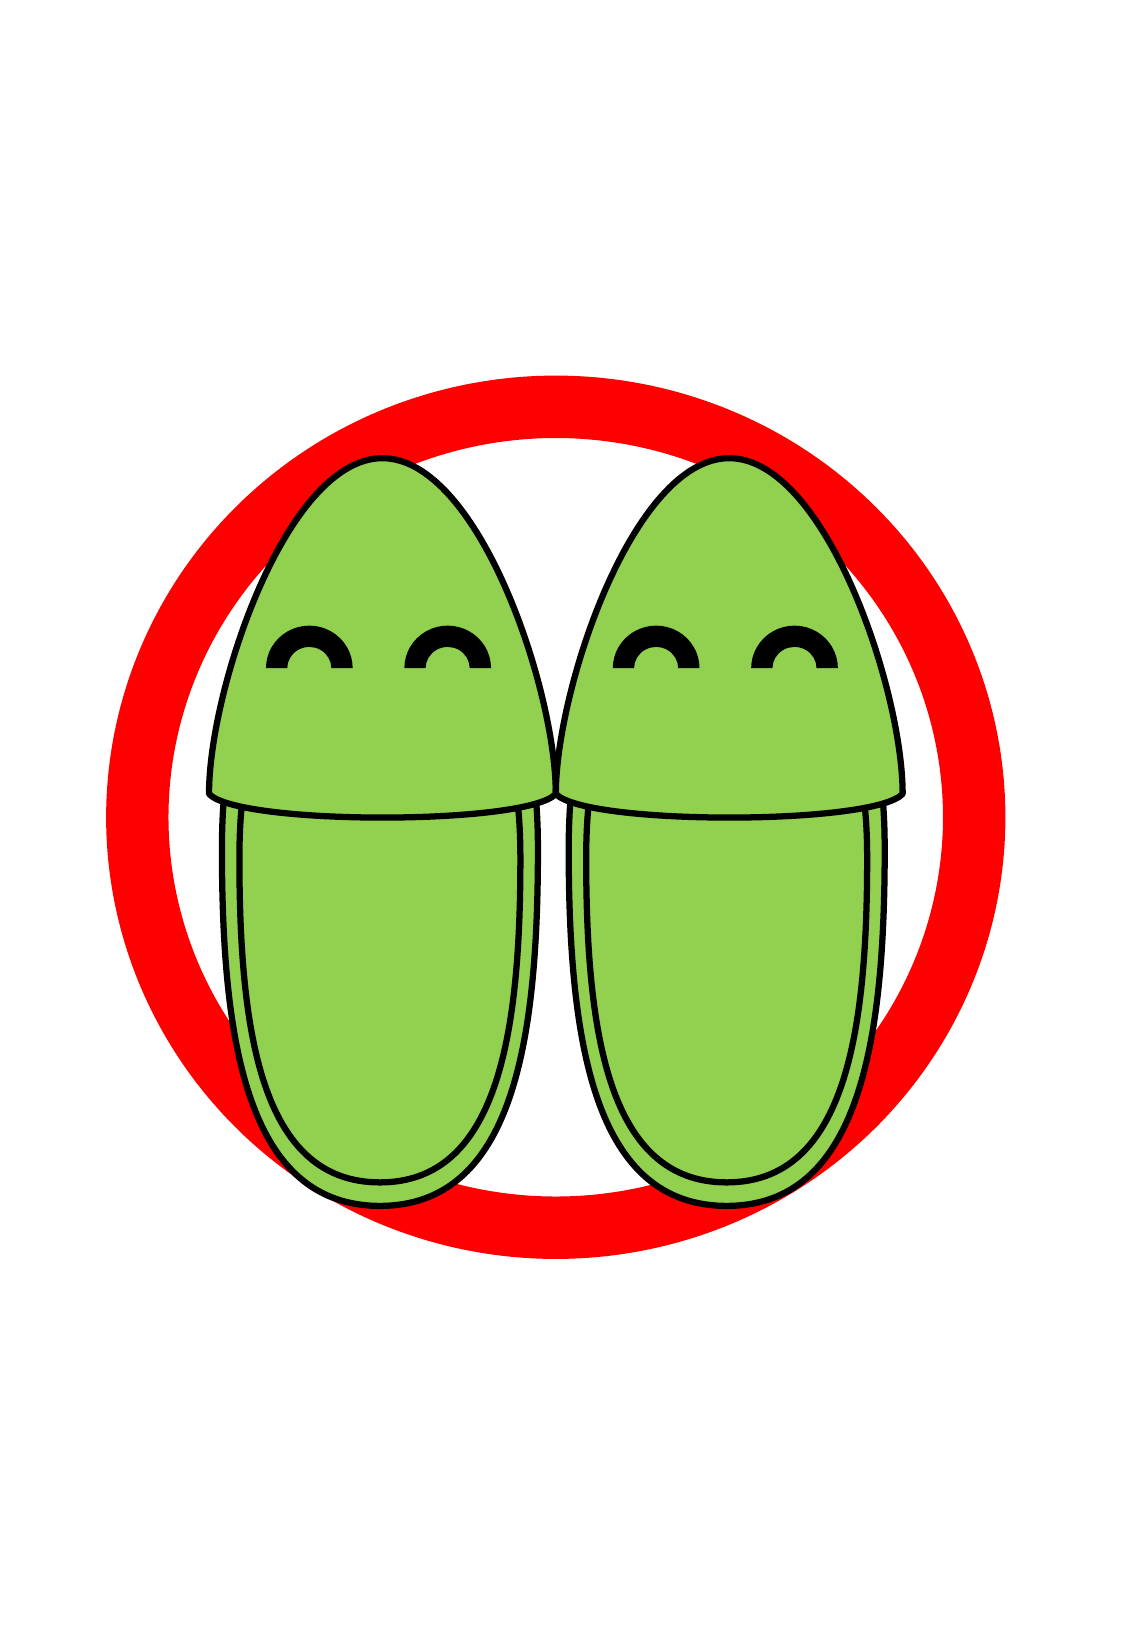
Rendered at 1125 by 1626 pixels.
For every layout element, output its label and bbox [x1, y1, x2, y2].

text_box [105, 375, 1006, 1260]
